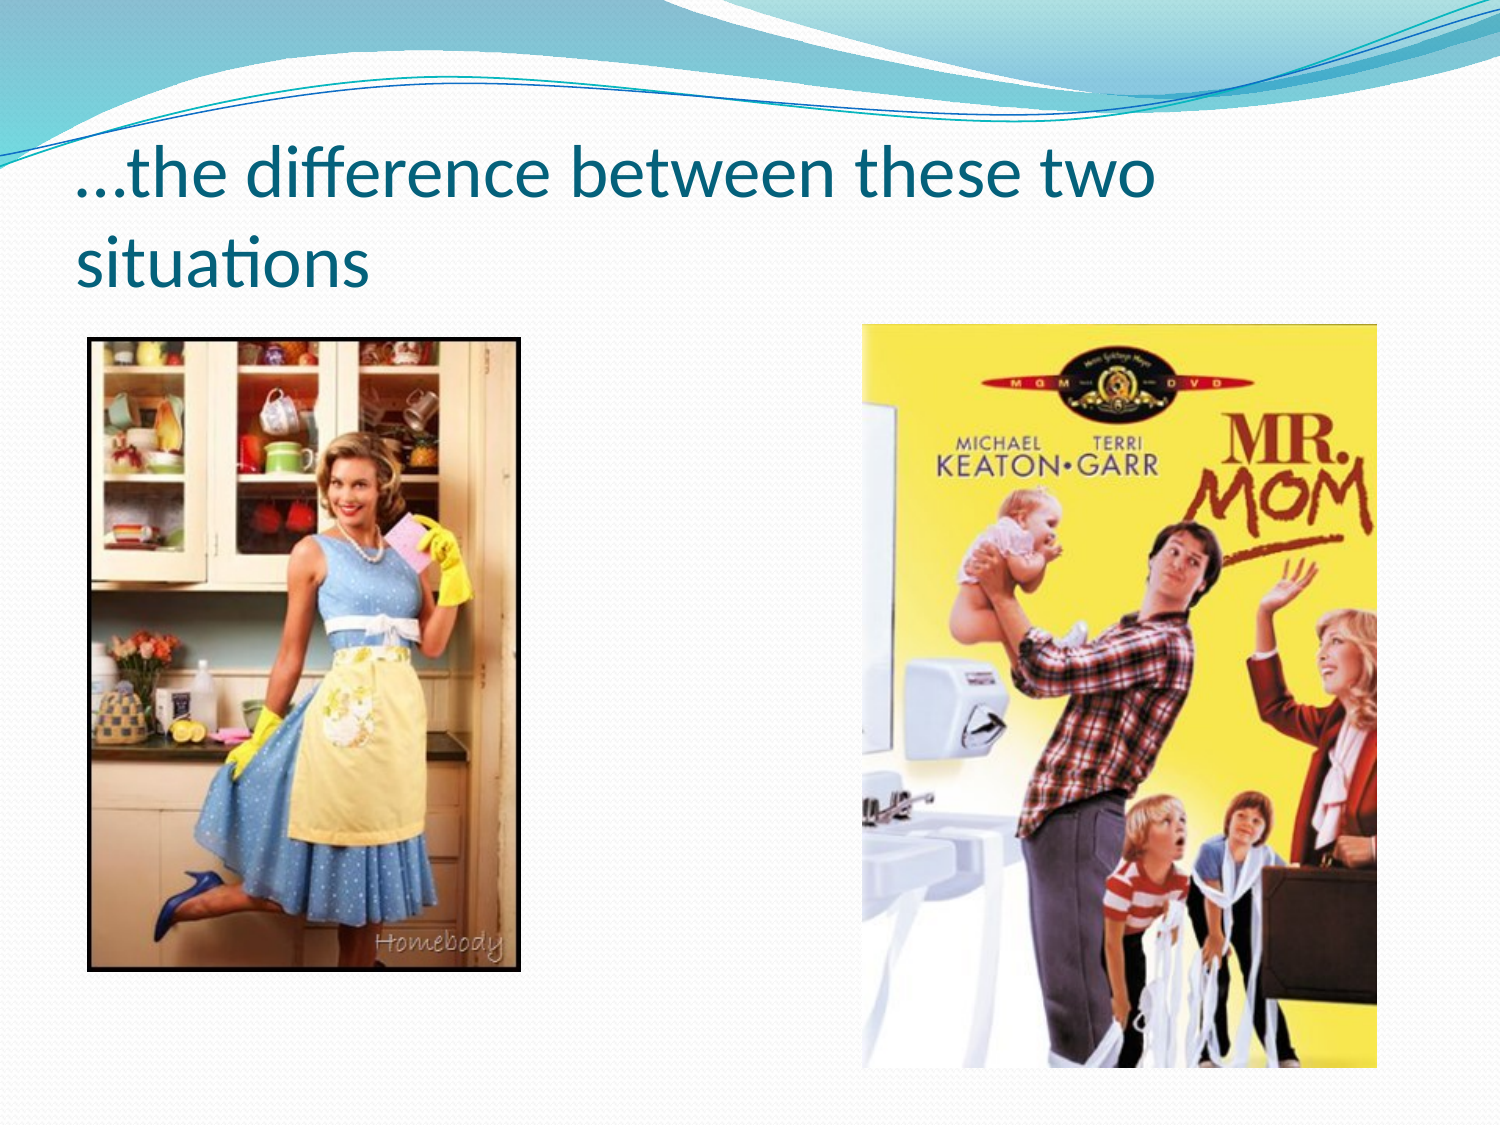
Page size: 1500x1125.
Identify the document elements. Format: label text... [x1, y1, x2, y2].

picture [87, 337, 521, 973]
title …the difference between these two situations [75, 115, 1425, 303]
picture [862, 324, 1377, 1068]
